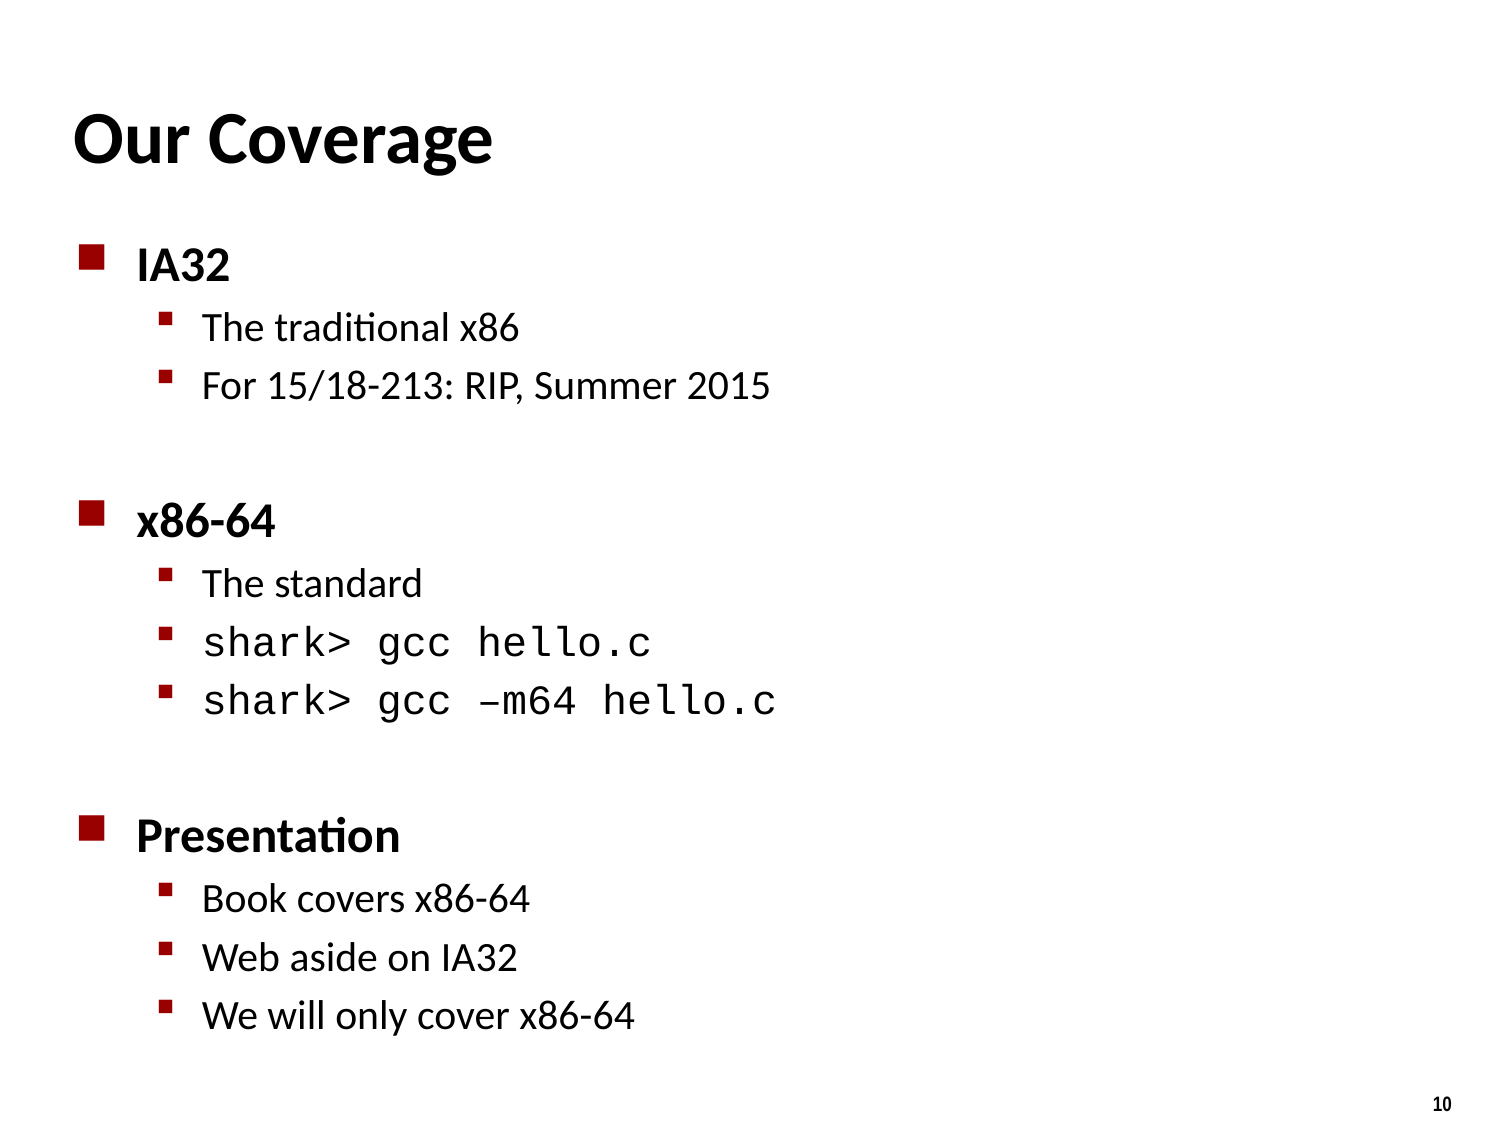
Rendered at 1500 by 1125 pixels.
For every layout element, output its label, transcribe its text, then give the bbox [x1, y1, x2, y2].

list IA32 The traditional x86 For 15/18-213: RIP, Summer 2015 x86-64 The standard shark> gcc hello.c shark> gcc –m64 hello.c Presentation Book covers x86-64 Web aside on IA32 We will only cover x86-64 [64, 223, 1361, 1040]
title Our Coverage [58, 71, 1305, 197]
